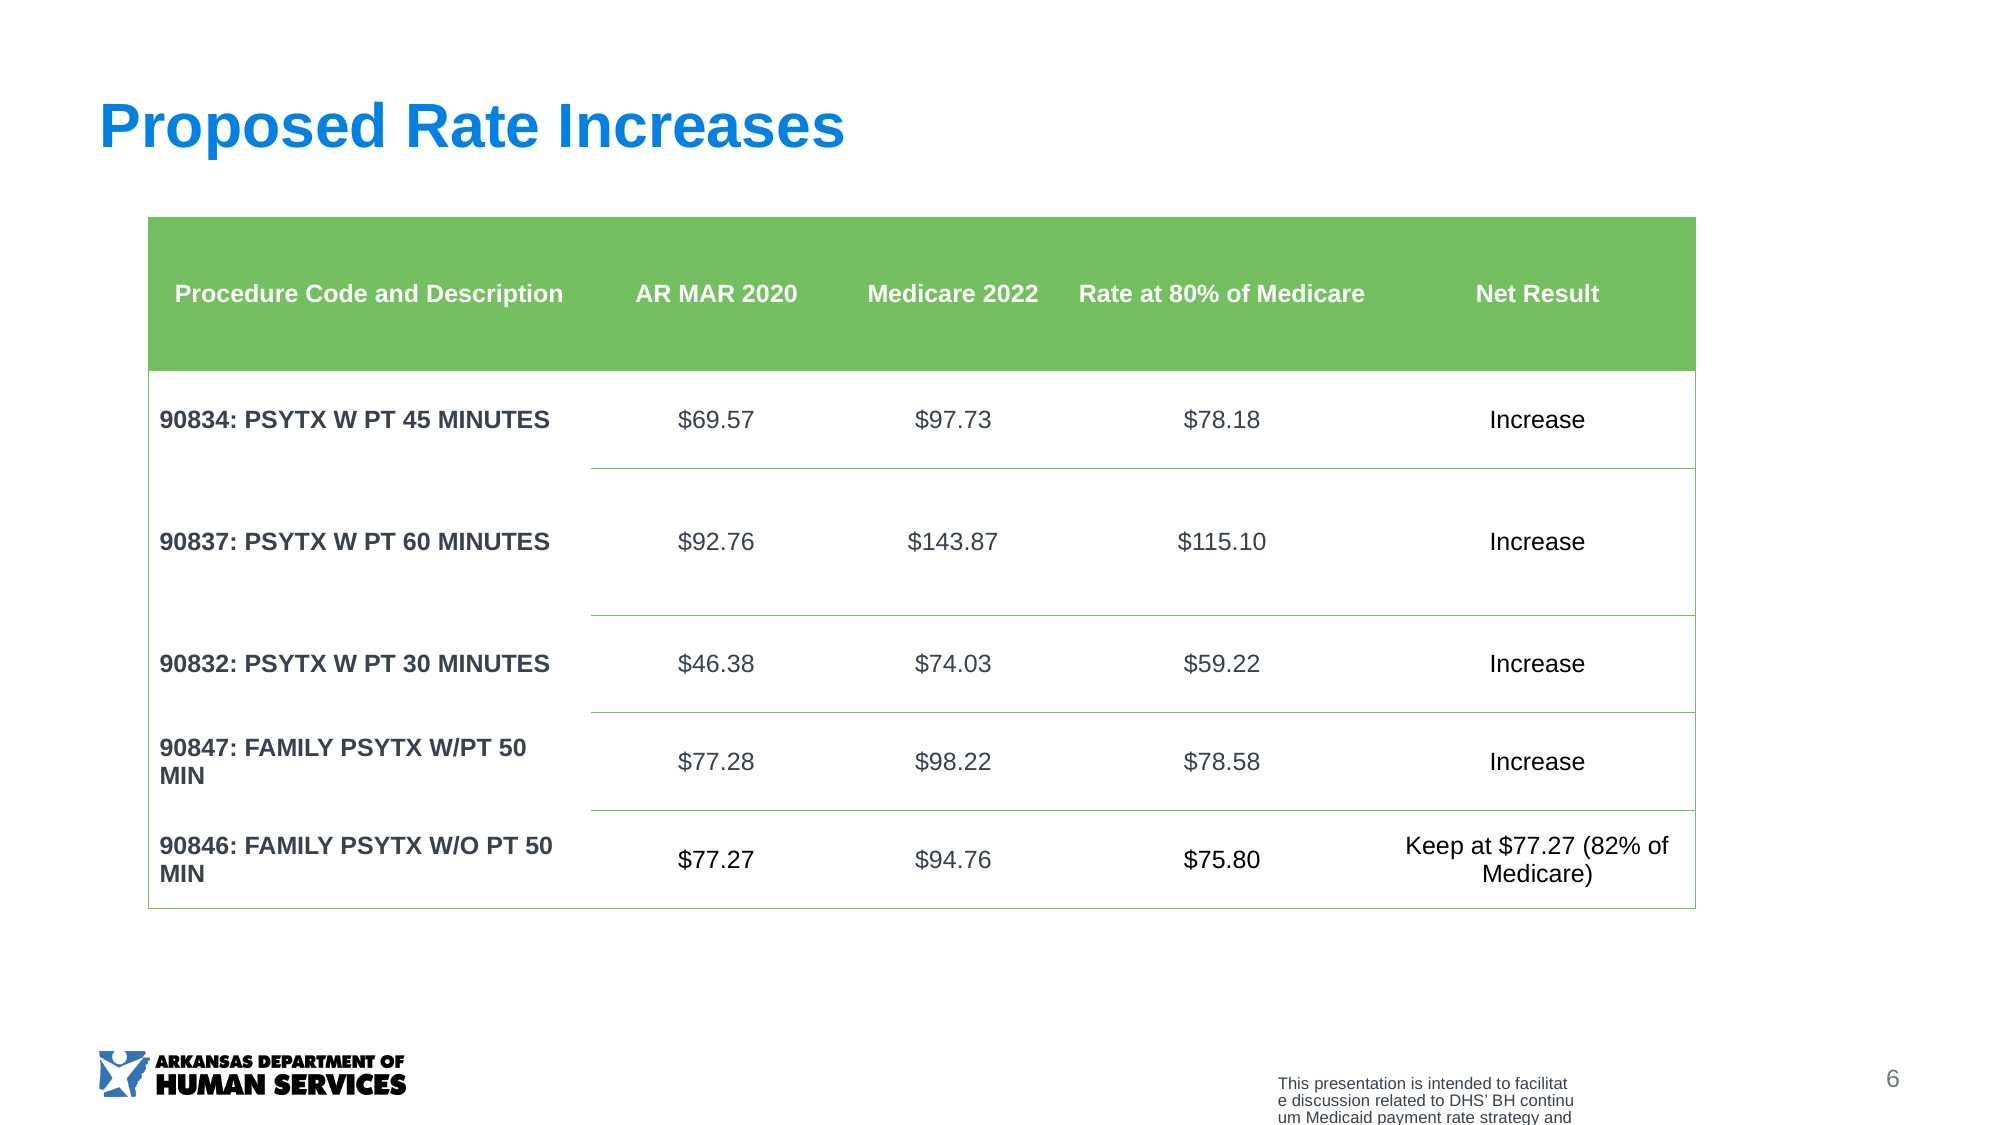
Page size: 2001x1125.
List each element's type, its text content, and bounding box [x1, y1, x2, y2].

table_cell $94.76 [842, 811, 1065, 908]
table_cell 90832: PSYTX W PT 30 MINUTES [149, 615, 591, 713]
table_header Rate at 80% of Medicare [1065, 218, 1380, 370]
table_header AR MAR 2020 [591, 218, 842, 370]
table_cell $97.73 [842, 371, 1065, 468]
table_header Procedure Code and Description [149, 218, 591, 371]
picture [99, 1051, 406, 1097]
table_cell Increase [1380, 469, 1695, 615]
table_cell $77.27 [591, 811, 842, 908]
table_cell $115.10 [1065, 469, 1380, 615]
table_cell $143.87 [842, 469, 1065, 615]
table_cell $77.28 [591, 713, 842, 810]
table_cell $92.76 [591, 469, 842, 615]
table_cell Keep at $77.27 (82% of Medicare) [1380, 811, 1695, 908]
table_cell 90847: FAMILY PSYTX W/PT 50 MIN [149, 713, 591, 811]
table_cell 90834: PSYTX W PT 45 MINUTES [149, 371, 591, 469]
table_cell $78.58 [1065, 713, 1380, 810]
table_cell 90846: FAMILY PSYTX W/O PT 50 MIN [149, 811, 591, 908]
table_cell $98.22 [842, 713, 1065, 810]
table_cell $75.80 [1065, 811, 1380, 908]
table_cell $78.18 [1065, 371, 1380, 468]
table_cell $74.03 [842, 616, 1065, 712]
table_header Medicare 2022 [842, 218, 1065, 370]
table_cell $59.22 [1065, 616, 1380, 712]
table_cell 90837: PSYTX W PT 60 MINUTES [149, 469, 591, 615]
footer This presentation is intended to facilitate discussion related to DHS’ BH continuum Medicaid payment rate strategy and is not complete without oral comment [1278, 1058, 1576, 1094]
title Proposed Rate Increases [99, 85, 1900, 153]
table_cell $69.57 [591, 371, 842, 468]
slide_number 6 [1812, 1054, 1900, 1093]
table_cell Increase [1380, 616, 1695, 712]
table_cell Increase [1380, 371, 1695, 468]
table_cell $46.38 [591, 616, 842, 712]
table_header Net Result [1380, 218, 1695, 370]
table_cell Increase [1380, 713, 1695, 810]
